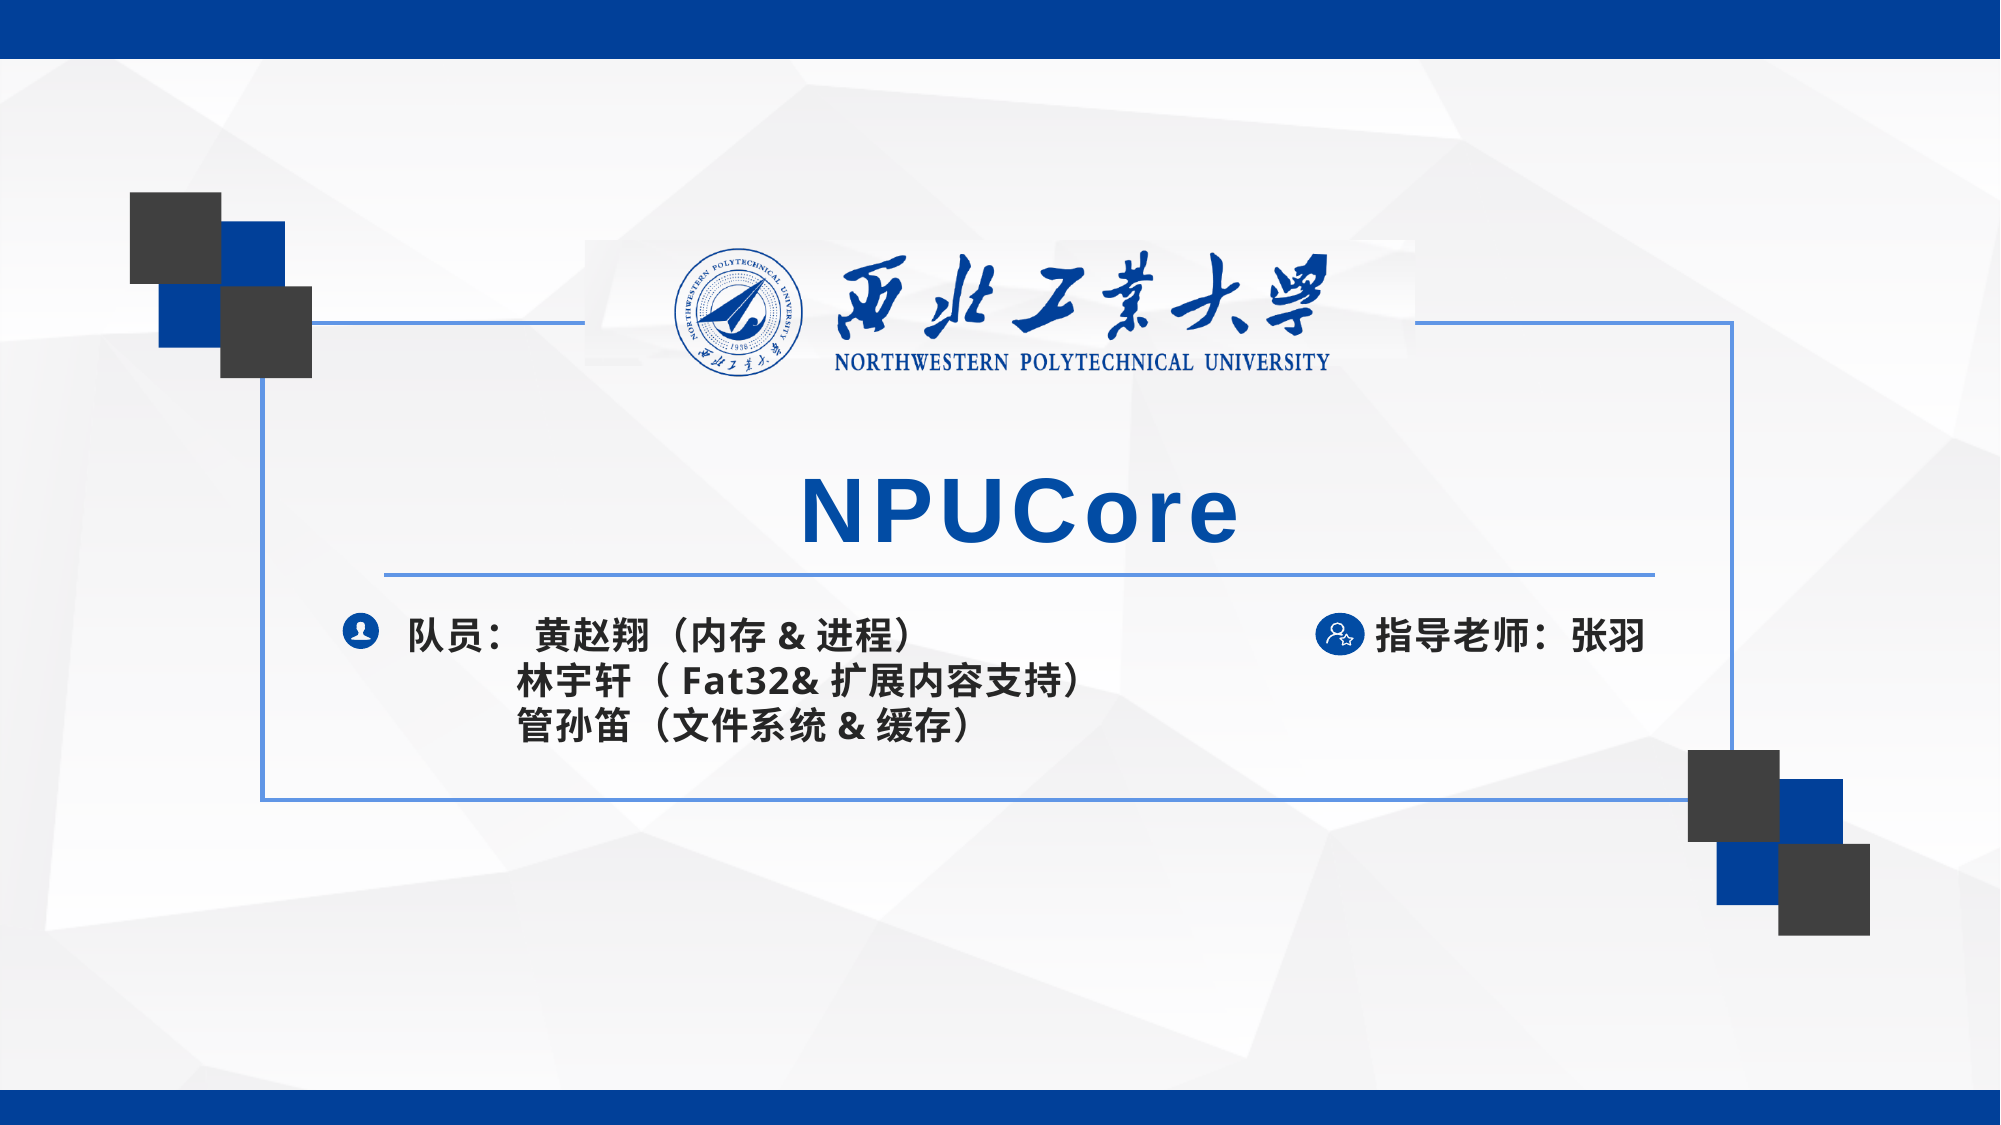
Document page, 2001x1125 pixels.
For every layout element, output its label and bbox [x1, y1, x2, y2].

text_box [342, 604, 1131, 757]
text_box [1687, 750, 1870, 936]
text_box [261, 322, 1733, 801]
text_box [129, 192, 312, 379]
text_box [0, 1089, 2000, 1125]
text_box [1315, 604, 1708, 666]
text_box [0, 0, 2000, 60]
picture [0, 0, 2001, 1125]
